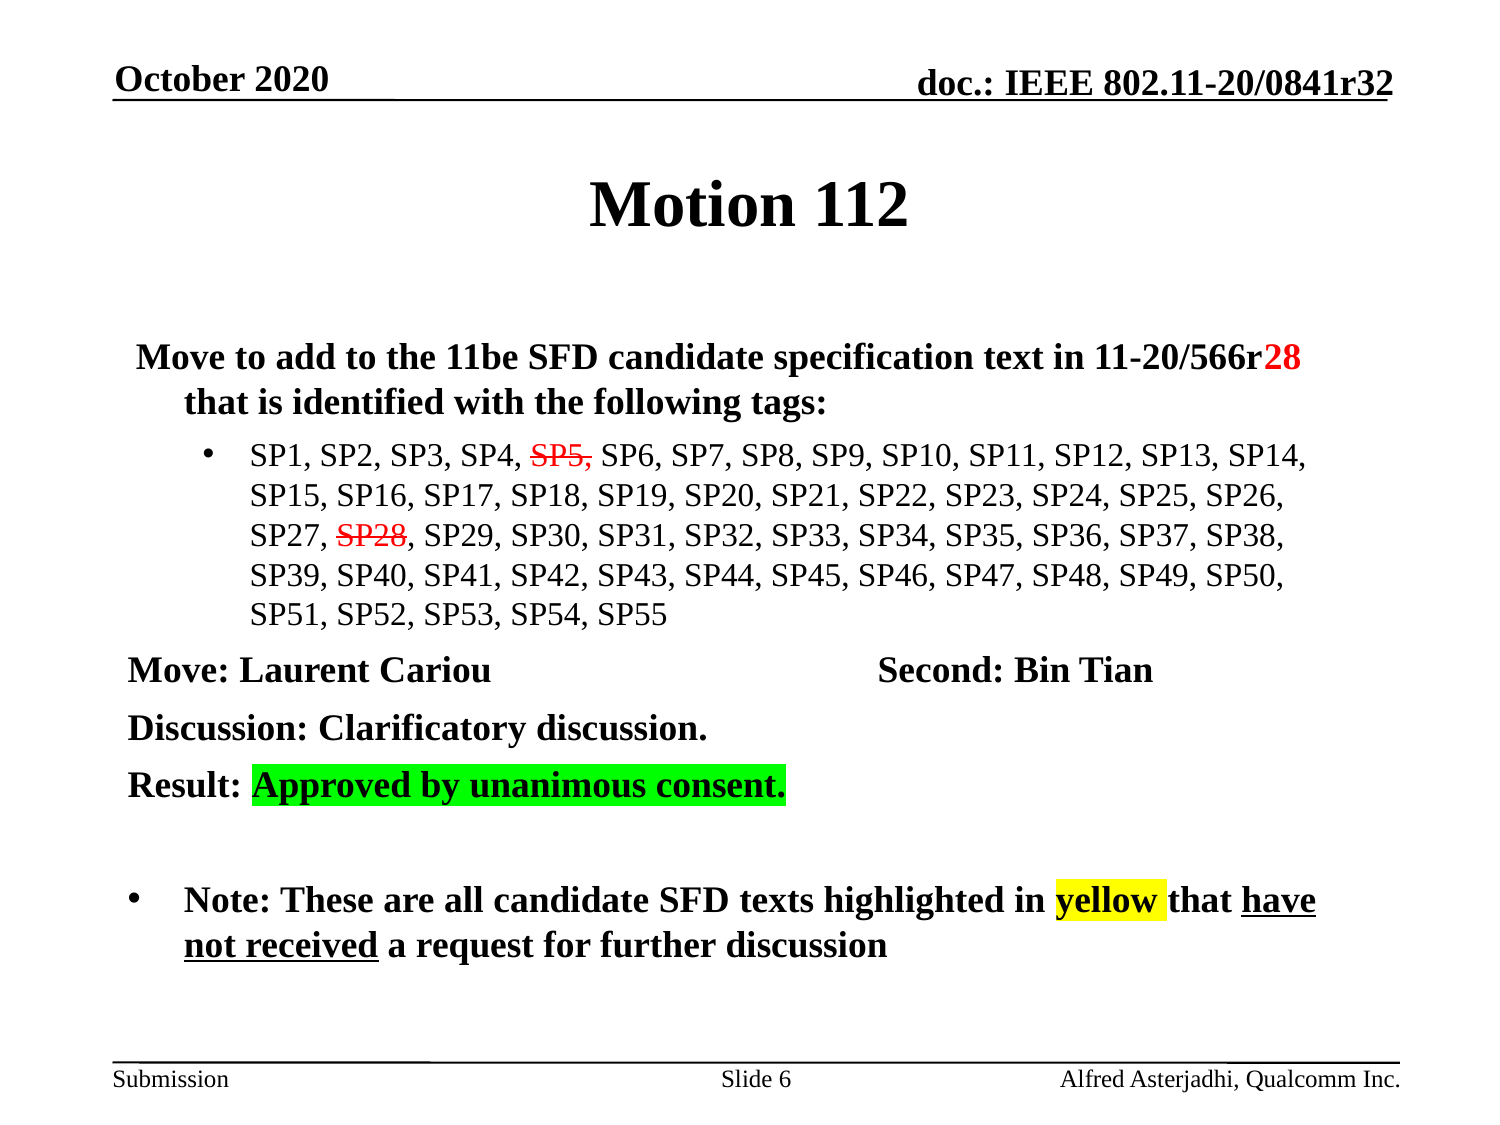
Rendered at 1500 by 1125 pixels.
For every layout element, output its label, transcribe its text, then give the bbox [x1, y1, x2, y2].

footer Alfred Asterjadhi, Qualcomm Inc. [878, 1061, 1402, 1093]
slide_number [114, 54, 423, 100]
list Move to add to the 11be SFD candidate specification text in 11-20/566r28 that is identified with the following tags: SP1, SP2, SP3, SP4, SP5, SP6, SP7, SP8, SP9, SP10, SP11, SP12, SP13, SP14, SP15, SP16, SP17, SP18, SP19, SP20, SP21, SP22, SP23, SP24, SP25, SP26, SP27, SP28, SP29, SP30, SP31, SP32, SP33, SP34, SP35, SP36, SP37, SP38, SP39, SP40, SP41, SP42, SP43, SP44, SP45, SP46, SP47, SP48, SP49, SP50, SP51, SP52, SP53, SP54, SP55 Move: Laurent Cariou Second: Bin Tian Discussion: Clarificatory discussion. Result: Approved by unanimous consent. Note: These are all candidate SFD texts highlighted in yellow that have not received a request for further discussion [112, 324, 1388, 1000]
title Motion 112 [112, 112, 1388, 288]
slide_number Slide 6 [712, 1061, 800, 1123]
